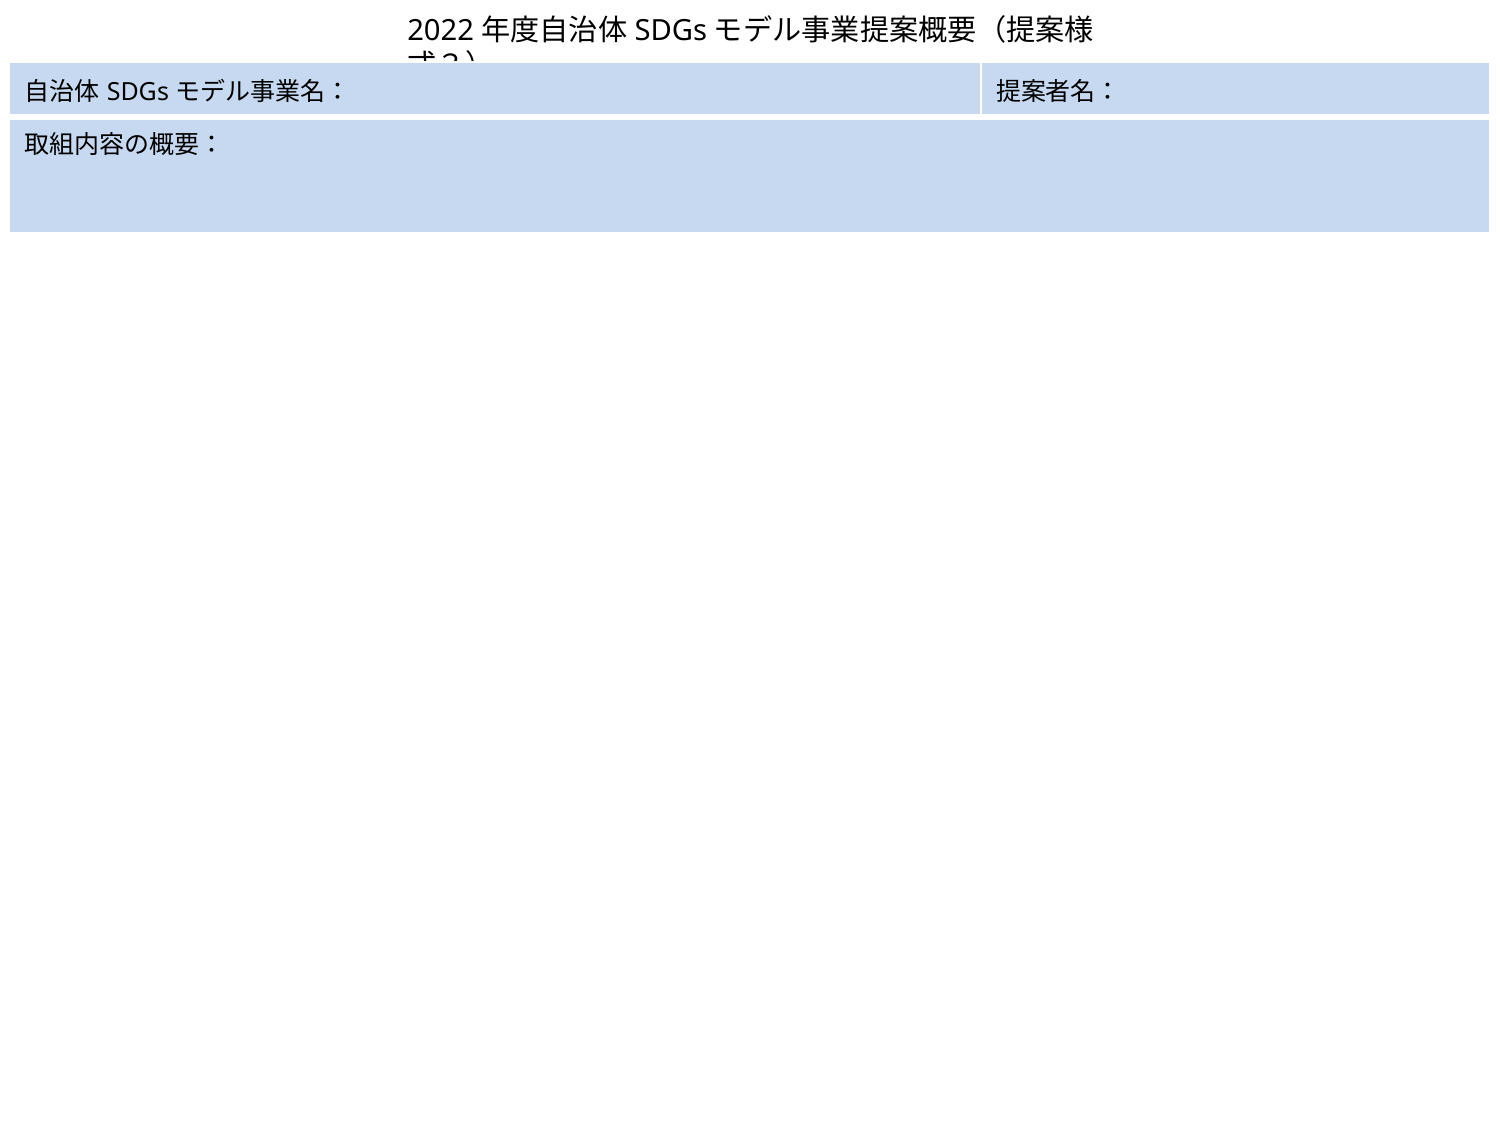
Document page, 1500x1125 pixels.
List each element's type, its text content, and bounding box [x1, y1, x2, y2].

table_cell 取組内容の概要： [10, 120, 1489, 232]
text_box 2022年度自治体SDGsモデル事業提案概要（提案様式３） [392, 4, 1124, 61]
table_header 提案者名： [982, 63, 1489, 114]
table_header 自治体SDGsモデル事業名： [10, 63, 980, 114]
